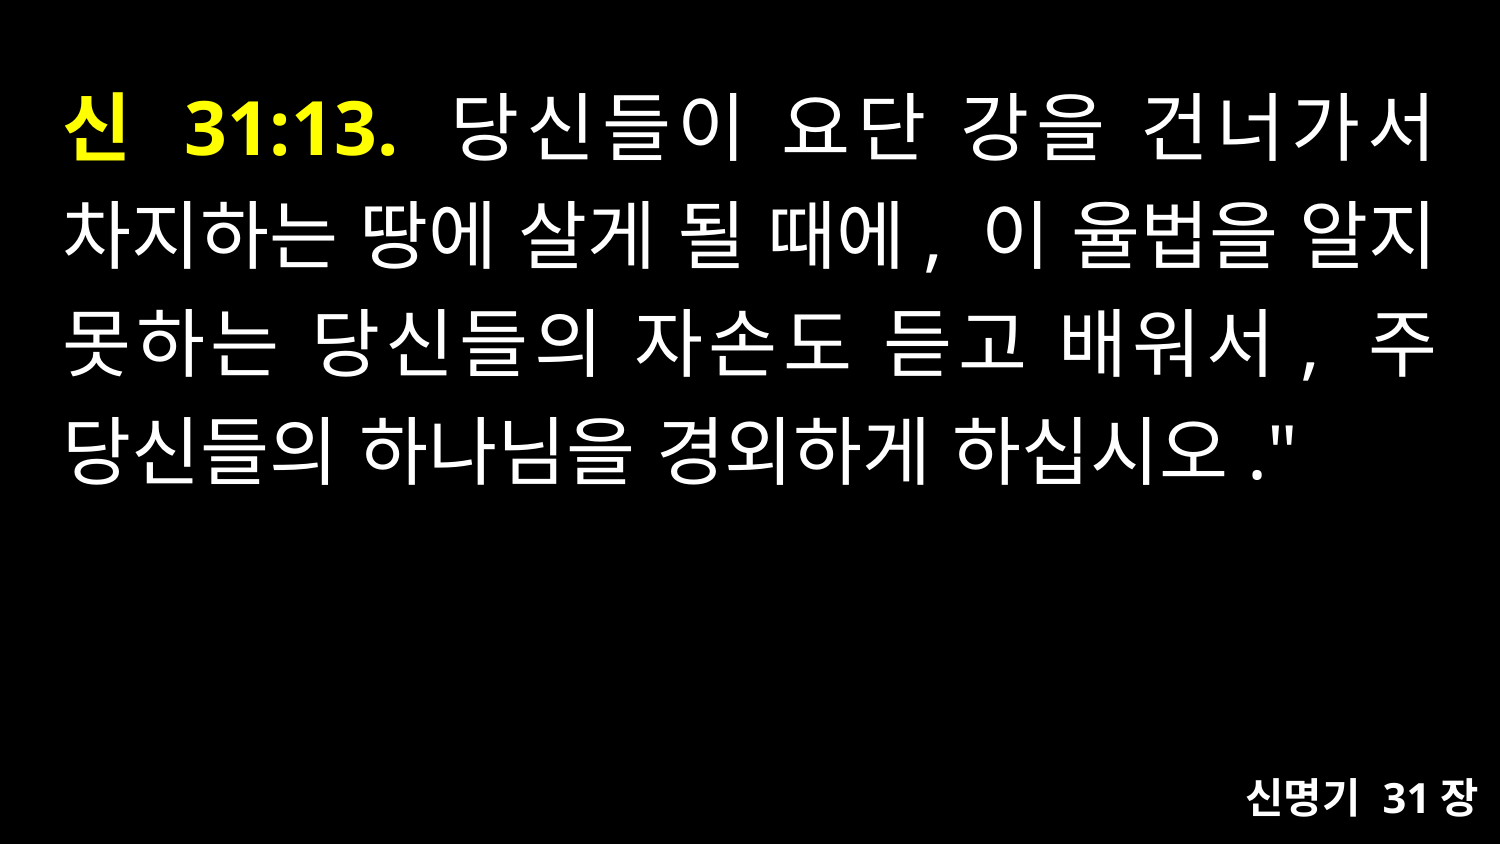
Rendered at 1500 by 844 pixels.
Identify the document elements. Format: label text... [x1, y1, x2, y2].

subtitle 신명기 31장 [916, 770, 1500, 844]
title 신 31:13. 당신들이 요단 강을 건너가서 차지하는 땅에 살게 될 때에, 이 율법을 알지 못하는 당신들의 자손도 듣고 배워서, 주 당신들의 하나님을 경외하게 하십시오." [0, 0, 1500, 844]
